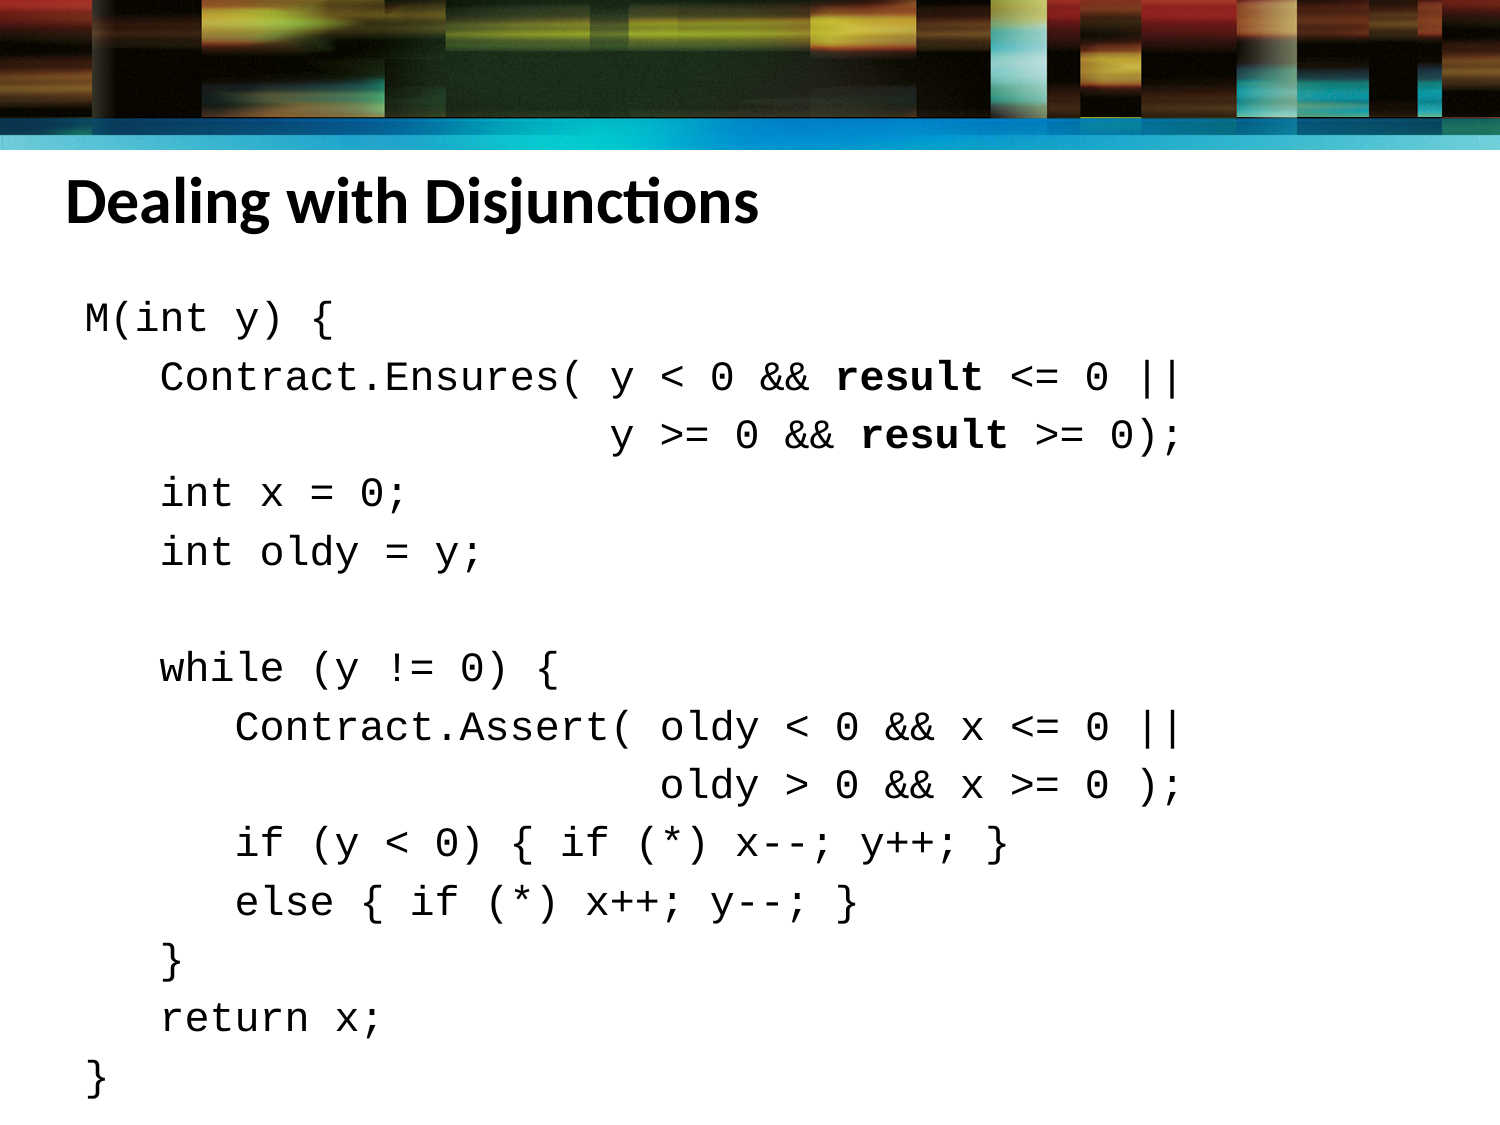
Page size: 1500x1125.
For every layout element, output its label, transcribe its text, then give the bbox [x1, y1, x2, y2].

list M(int y) { Contract.Ensures( y < 0 && result <= 0 || y >= 0 && result >= 0); int x = 0; int oldy = y; while (y != 0) { Contract.Assert( oldy < 0 && x <= 0 || oldy > 0 && x >= 0 ); if (y < 0) { if (*) x--; y++; } else { if (*) x++; y--; } } return x; } [50, 282, 1450, 1063]
title Dealing with Disjunctions [50, 149, 1450, 246]
picture [0, 0, 1500, 150]
